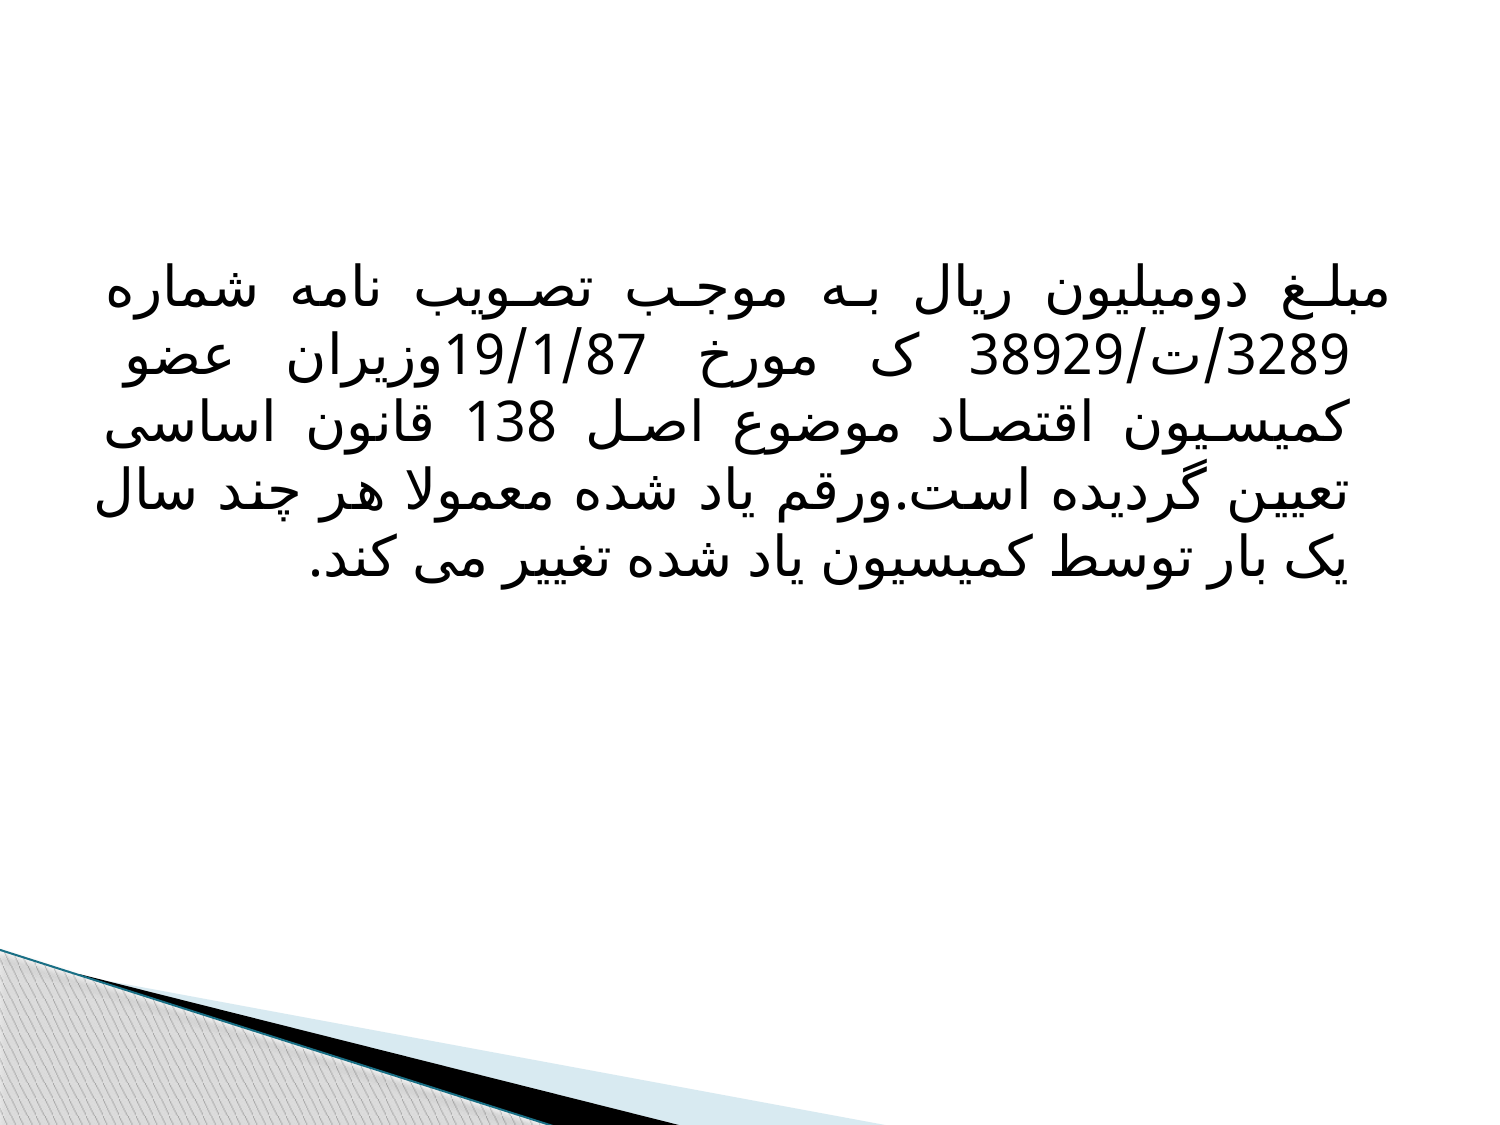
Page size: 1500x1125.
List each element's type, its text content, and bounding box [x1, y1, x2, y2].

list مبلغ دومیلیون ریال به موجب تصویب نامه شماره 3289/ت/38929 ک مورخ 19/1/87وزیران عضو کمیسیون اقتصاد موضوع اصل 138 قانون اساسی تعیین گردیده است.ورقم یاد شده معمولا هر چند سال یک بار توسط کمیسیون یاد شده تغییر می کند. [75, 243, 1425, 986]
